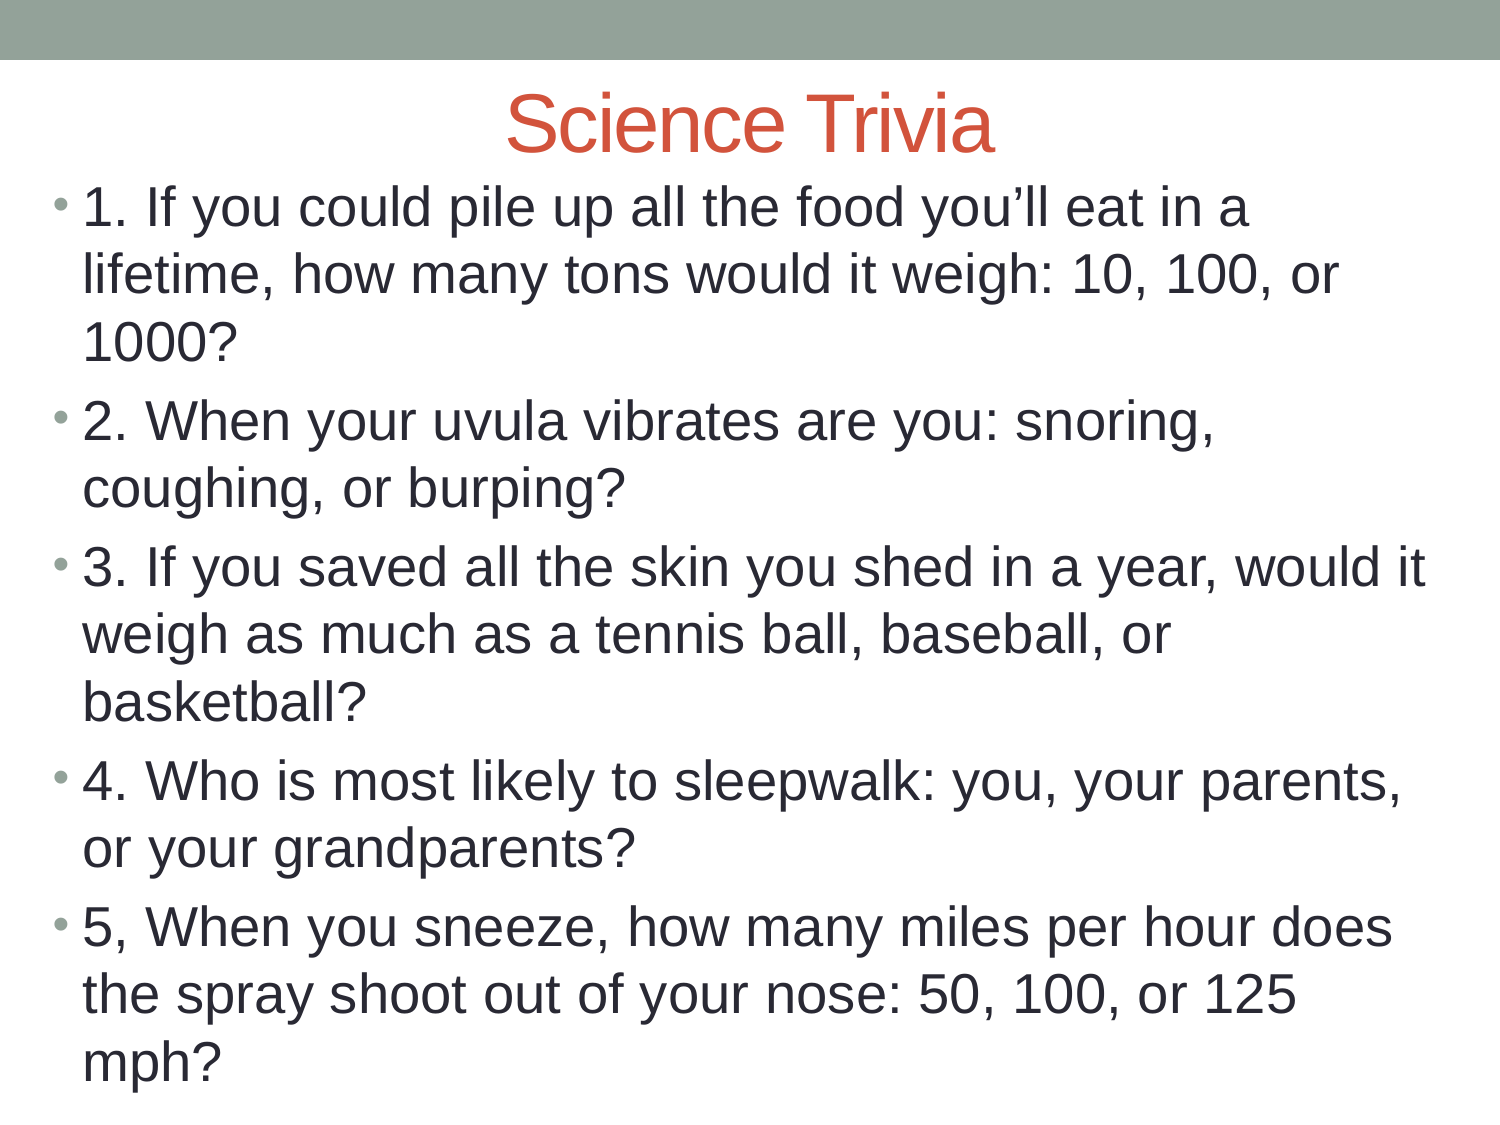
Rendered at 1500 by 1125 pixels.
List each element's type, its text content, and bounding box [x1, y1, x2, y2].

title Science Trivia [75, 37, 1425, 162]
list 1. If you could pile up all the food you’ll eat in a lifetime, how many tons would it weigh: 10, 100, or 1000? 2. When your uvula vibrates are you: snoring, coughing, or burping? 3. If you saved all the skin you shed in a year, would it weigh as much as a tennis ball, baseball, or basketball? 4. Who is most likely to sleepwalk: you, your parents, or your grandparents? 5, When you sneeze, how many miles per hour does the spray shoot out of your nose: 50, 100, or 125 mph? [37, 162, 1463, 1038]
